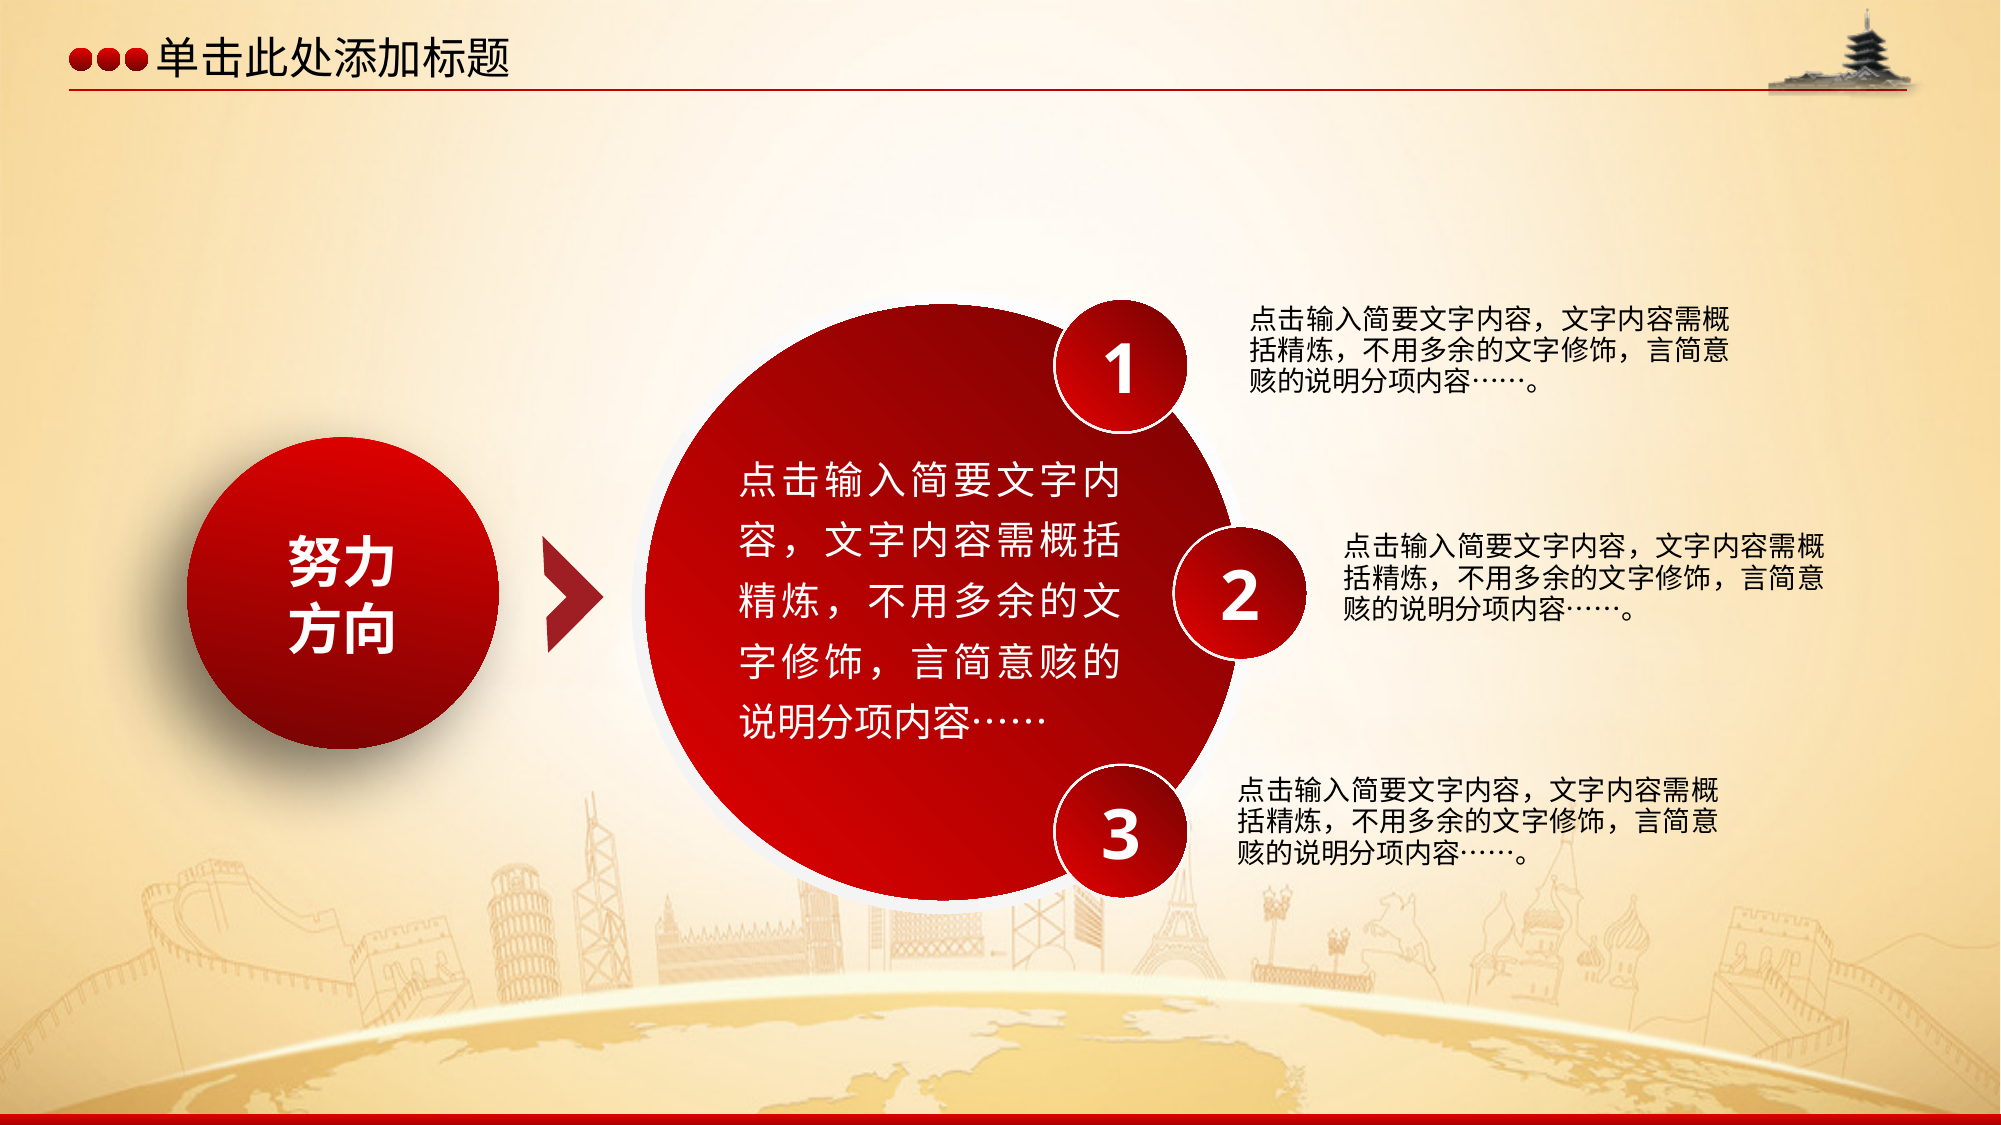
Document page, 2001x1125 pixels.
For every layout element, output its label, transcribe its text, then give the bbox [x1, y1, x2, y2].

text_box [68, 46, 94, 72]
text_box 点击输入简要文字内容，文字内容需概括精炼，不用多余的文字修饰，言简意赅的说明分项内容……。 [1255, 774, 1719, 869]
text_box [0, 1114, 2000, 1125]
text_box [542, 535, 604, 653]
text_box [186, 436, 500, 750]
text_box 点击输入简要文字内容，文字内容需概括精炼，不用多余的文字修饰，言简意赅的说明分项内容……。 [1255, 303, 1731, 398]
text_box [1172, 524, 1310, 662]
text_box 点击输入简要文字内容，文字内容需概括精炼，不用多余的文字修饰，言简意赅的说明分项内容……。 [1343, 531, 1826, 625]
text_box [1053, 763, 1190, 901]
text_box [123, 46, 150, 72]
text_box 努力 方向 [287, 527, 399, 661]
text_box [1053, 297, 1190, 434]
picture [0, 0, 2001, 1125]
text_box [631, 291, 1255, 914]
text_box [96, 46, 122, 72]
text_box 单击此处添加标题 [155, 30, 512, 84]
